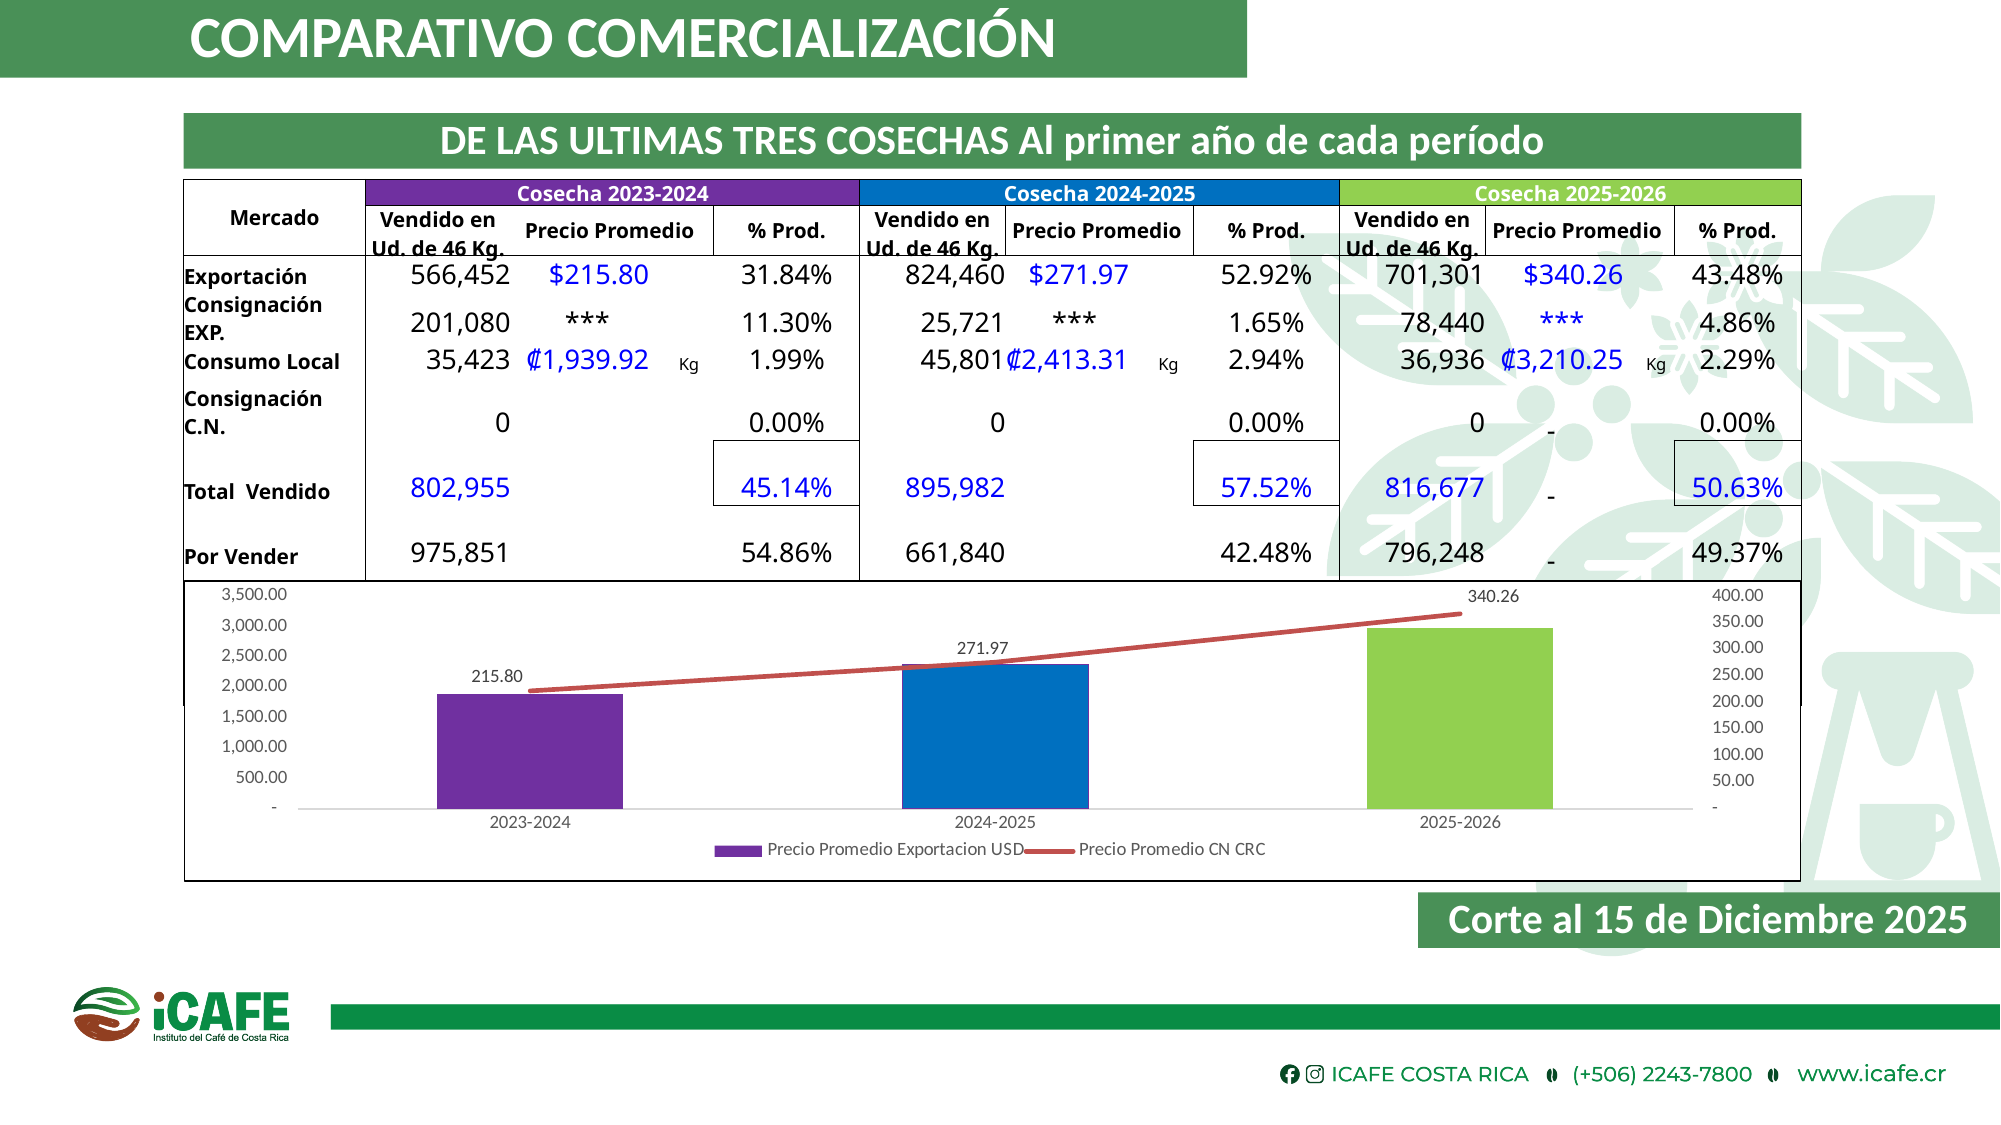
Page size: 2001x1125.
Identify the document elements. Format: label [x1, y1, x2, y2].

picture [0, 0, 2000, 1125]
chart [183, 580, 1802, 882]
